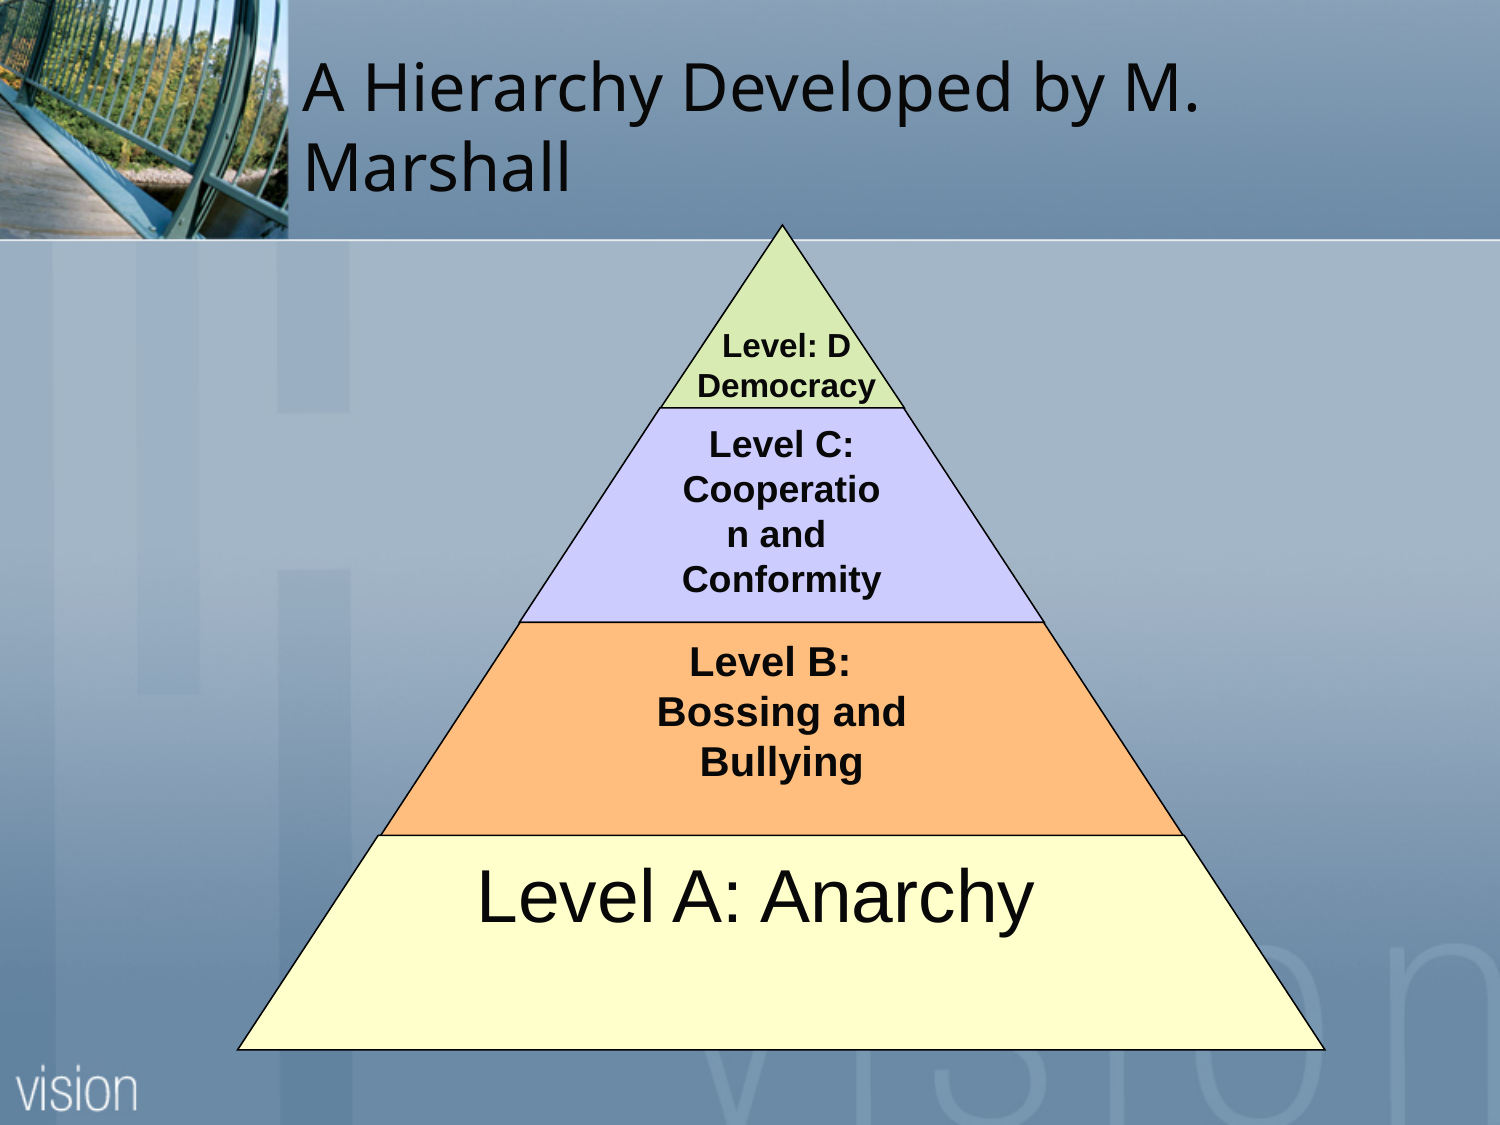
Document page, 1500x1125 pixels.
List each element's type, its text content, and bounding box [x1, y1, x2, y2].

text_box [237, 224, 1326, 1051]
picture [0, 0, 1500, 1125]
text_box A Hierarchy Developed by M. Marshall [287, 37, 1450, 213]
